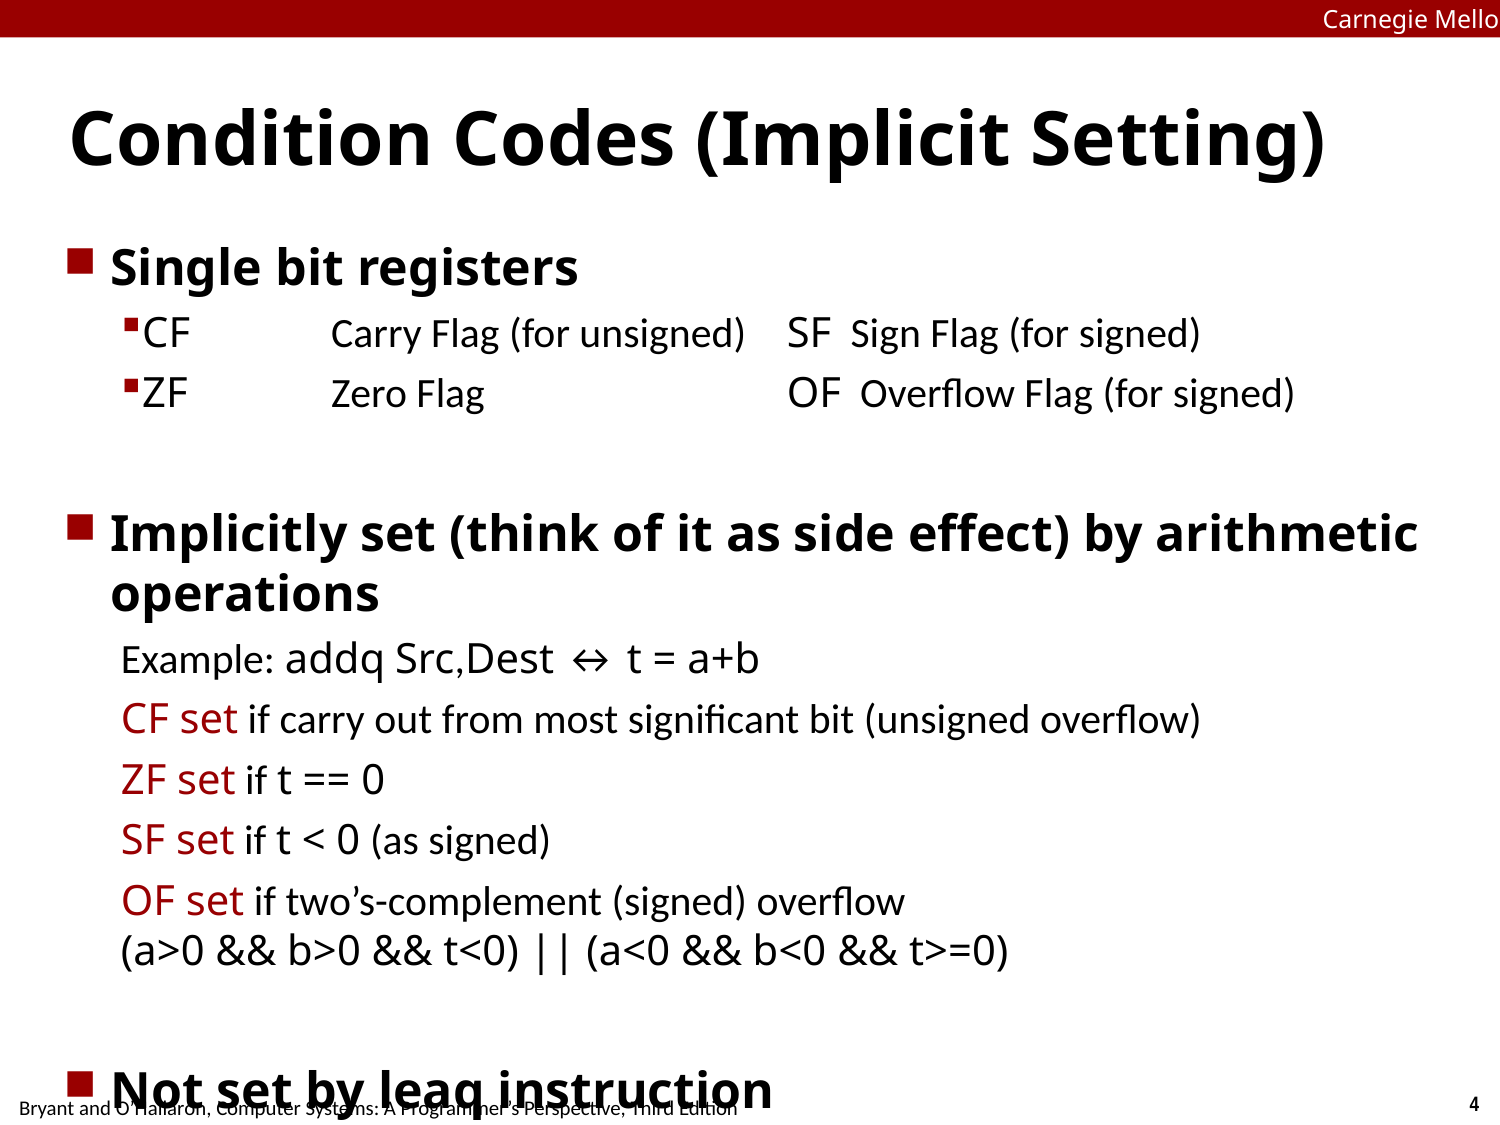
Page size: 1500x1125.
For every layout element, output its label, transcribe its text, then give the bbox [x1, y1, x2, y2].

text_box Carnegie Mellon [1322, 3, 1500, 33]
text_box [0, 0, 1500, 38]
title Condition Codes (Implicit Setting) [62, 41, 1438, 228]
list Single bit registers CF Carry Flag (for unsigned) SF Sign Flag (for signed) ZF Zero Flag OF Overflow Flag (for signed) Implicitly set (think of it as side effect) by arithmetic operations Example: addq Src,Dest ↔ t = a+b CF set if carry out from most significant bit (unsigned overflow) ZF set if t == 0 SF set if t < 0 (as signed) OF set if two’s-complement (signed) overflow (a>0 && b>0 && t<0) || (a<0 && b<0 && t>=0) Not set by leaq instruction [62, 228, 1438, 1122]
